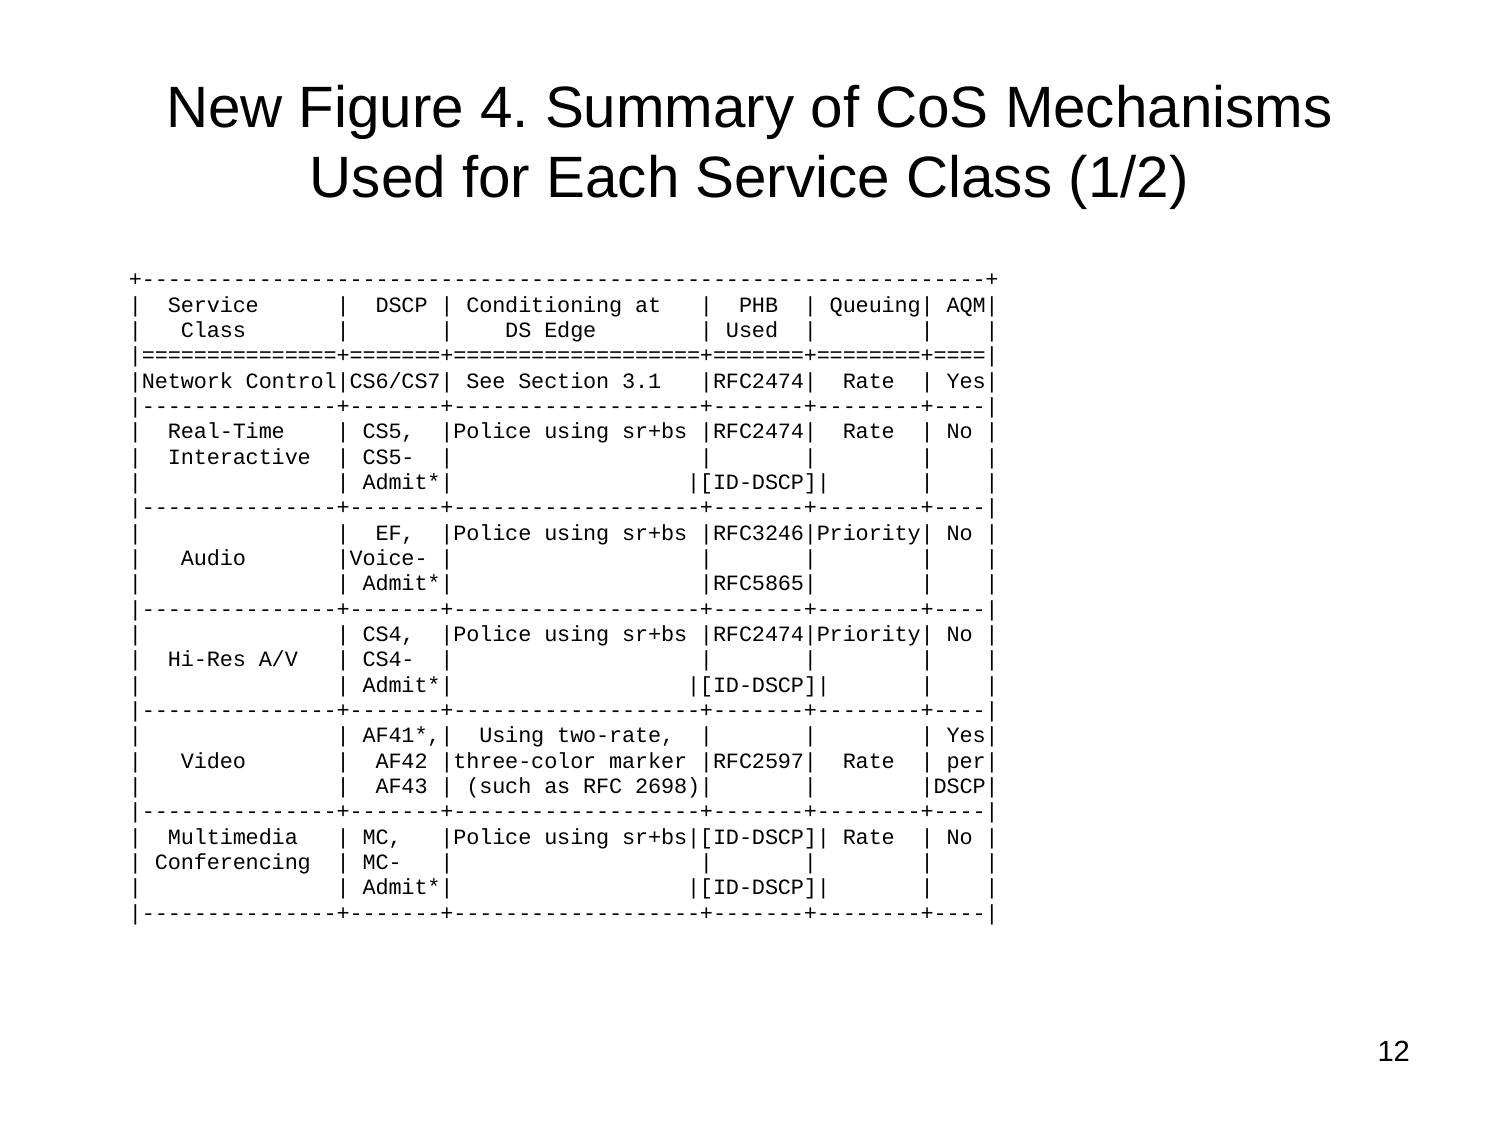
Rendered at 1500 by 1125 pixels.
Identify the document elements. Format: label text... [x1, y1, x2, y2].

list +-----------------------------------------------------------------+ | Service | DSCP | Conditioning at | PHB | Queuing| AQM| | Class | | DS Edge | Used | | | |===============+=======+===================+=======+========+====| |Network Control|CS6/CS7| See Section 3.1 |RFC2474| Rate | Yes| |---------------+-------+-------------------+-------+--------+----| | Real-Time | CS5, |Police using sr+bs |RFC2474| Rate | No | | Interactive | CS5- | | | | | | | Admit*| |[ID-DSCP]| | | |---------------+-------+-------------------+-------+--------+----| | | EF, |Police using sr+bs |RFC3246|Priority| No | | Audio |Voice- | | | | | | | Admit*| |RFC5865| | | |---------------+-------+-------------------+-------+--------+----| | | CS4, |Police using sr+bs |RFC2474|Priority| No | | Hi-Res A/V | CS4- | | | | | | | Admit*| |[ID-DSCP]| | | |---------------+-------+-------------------+-------+--------+----| | | AF41*,| Using two-rate, | | | Yes| | Video | AF42 |three-color marker |RFC2597| Rate | per| | | AF43 | (such as RFC 2698)| | |DSCP| |---------------+-------+-------------------+-------+--------+----| | Multimedia | MC, |Police using sr+bs|[ID-DSCP]| Rate | No | | Conferencing | MC- | | | | | | | Admit*| |[ID-DSCP]| | | |---------------+-------+-------------------+-------+--------+----| [74, 262, 1426, 1006]
slide_number 12 [1074, 1024, 1426, 1103]
title New Figure 4. Summary of CoS Mechanisms Used for Each Service Class (1/2) [74, 44, 1426, 233]
